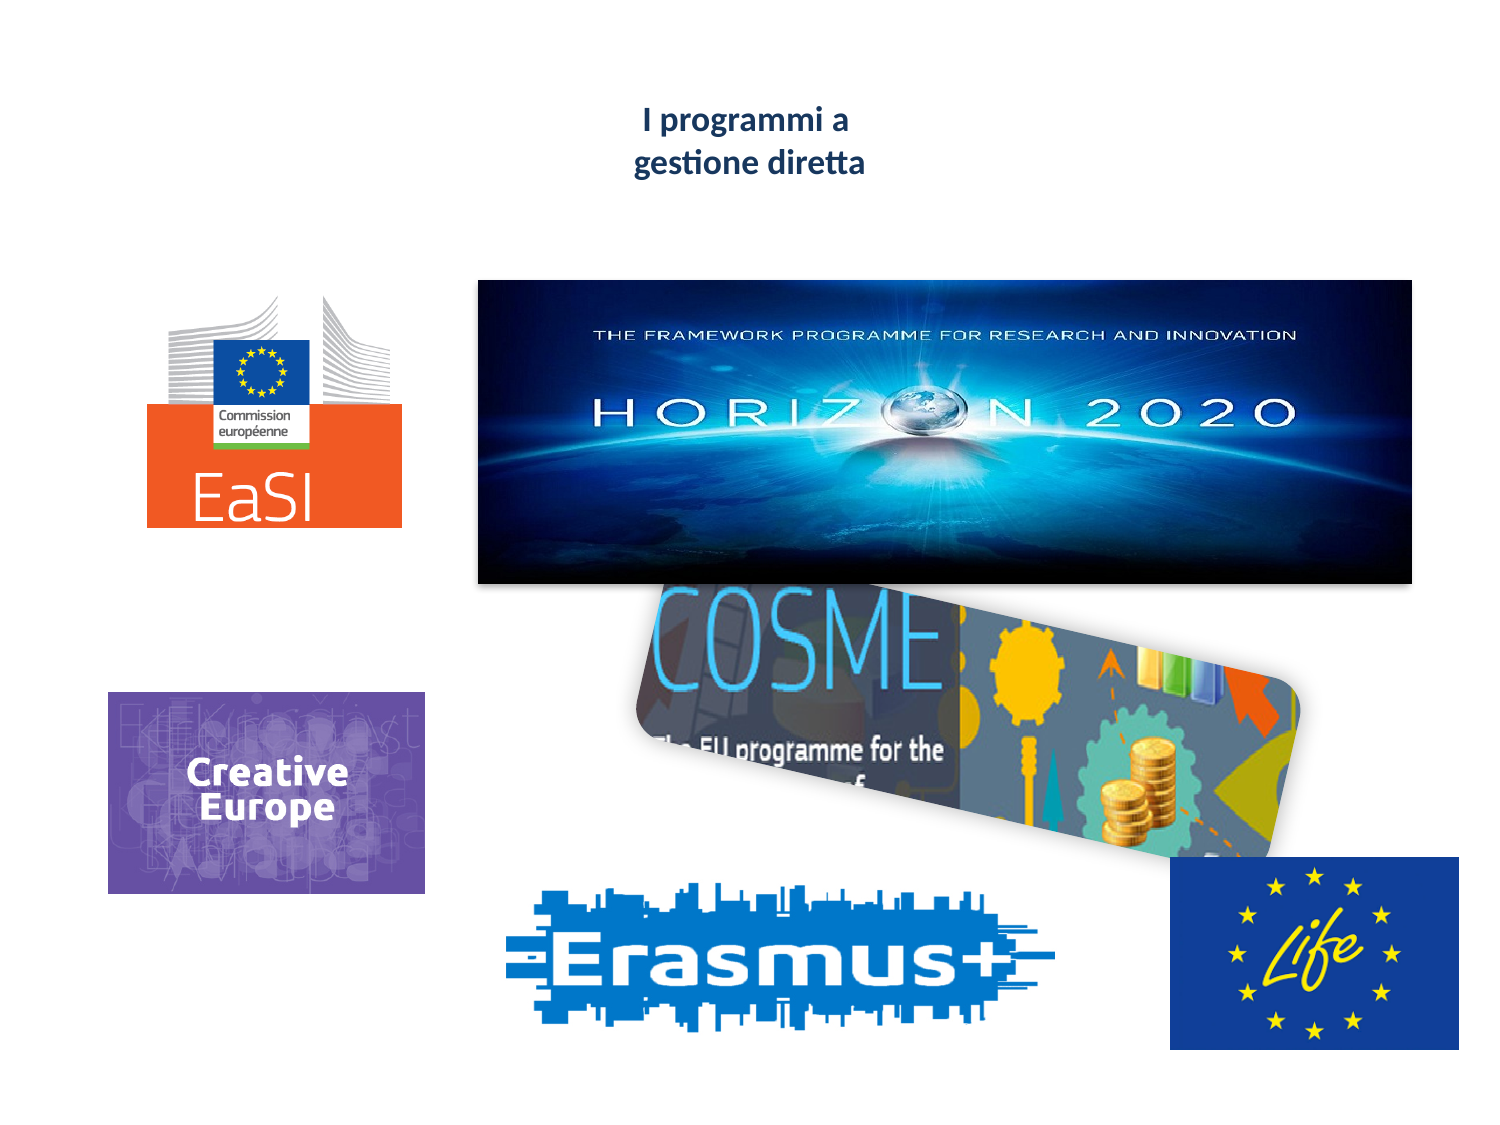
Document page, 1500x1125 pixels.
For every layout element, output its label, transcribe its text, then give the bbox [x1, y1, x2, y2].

picture [108, 692, 426, 894]
picture [147, 285, 403, 528]
picture [1294, 690, 1301, 742]
picture [961, 810, 1459, 1051]
picture [477, 280, 1412, 609]
title I programmi a gestione diretta [74, 44, 1426, 233]
picture [636, 675, 643, 729]
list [643, 609, 1294, 810]
picture [501, 865, 1057, 1055]
